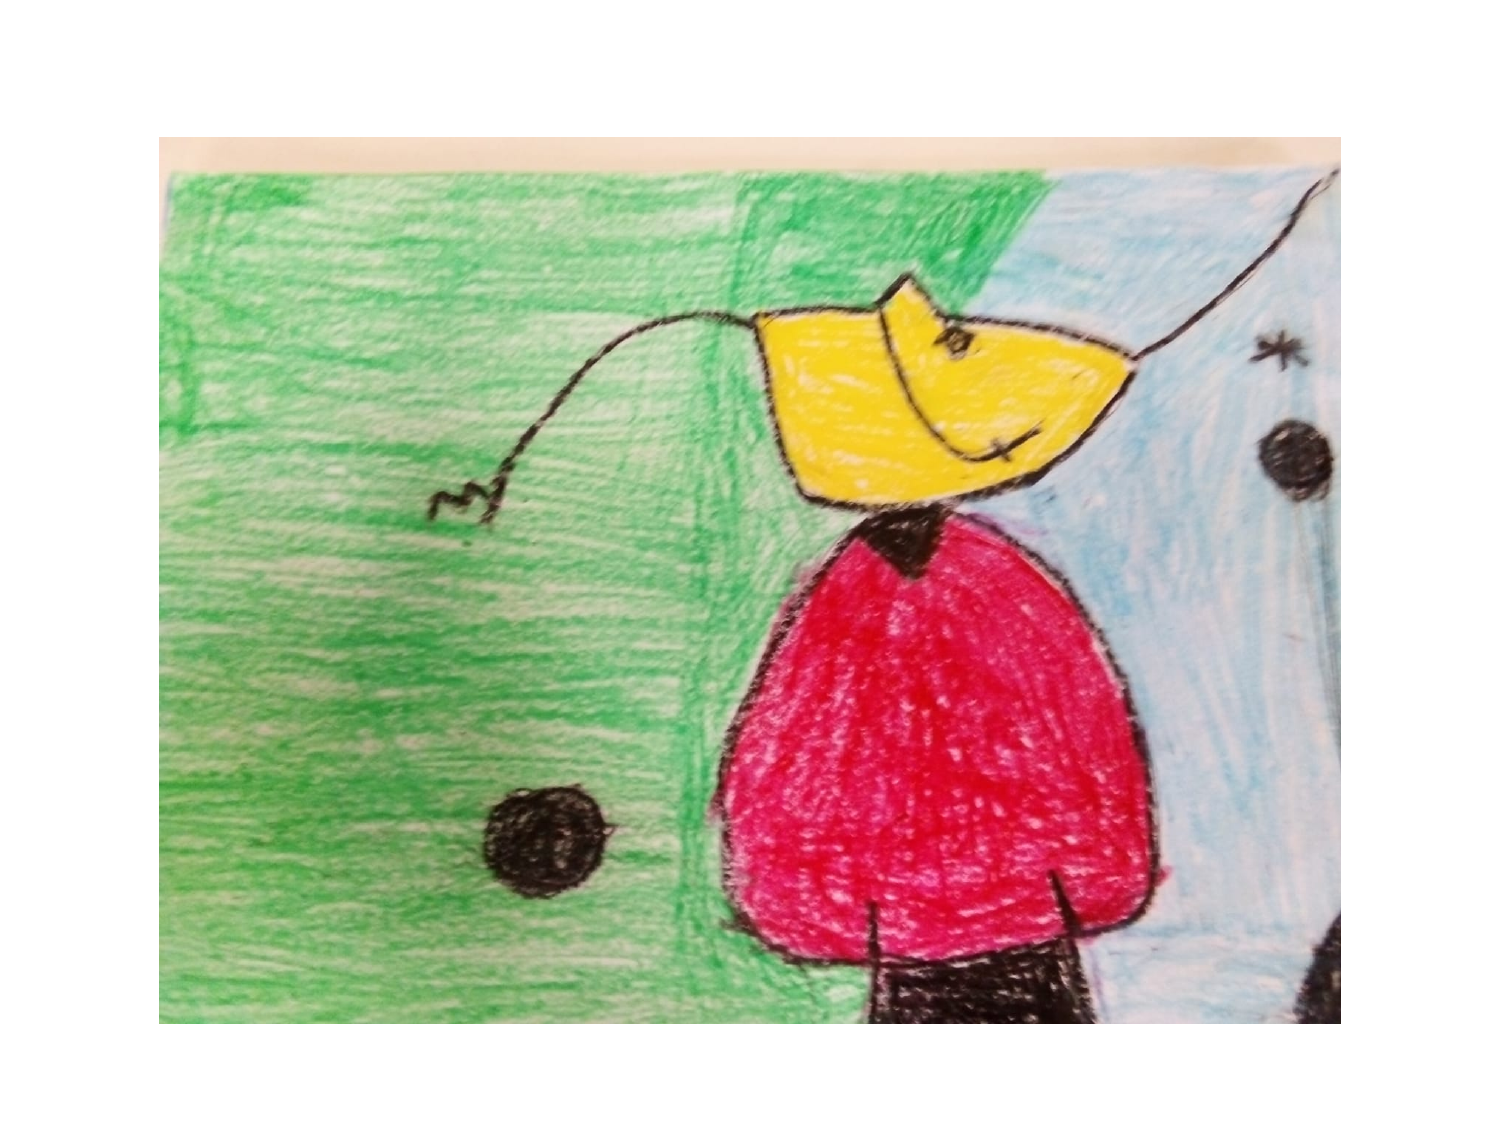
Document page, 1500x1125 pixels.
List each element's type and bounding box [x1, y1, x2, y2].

list [159, 136, 1341, 1024]
